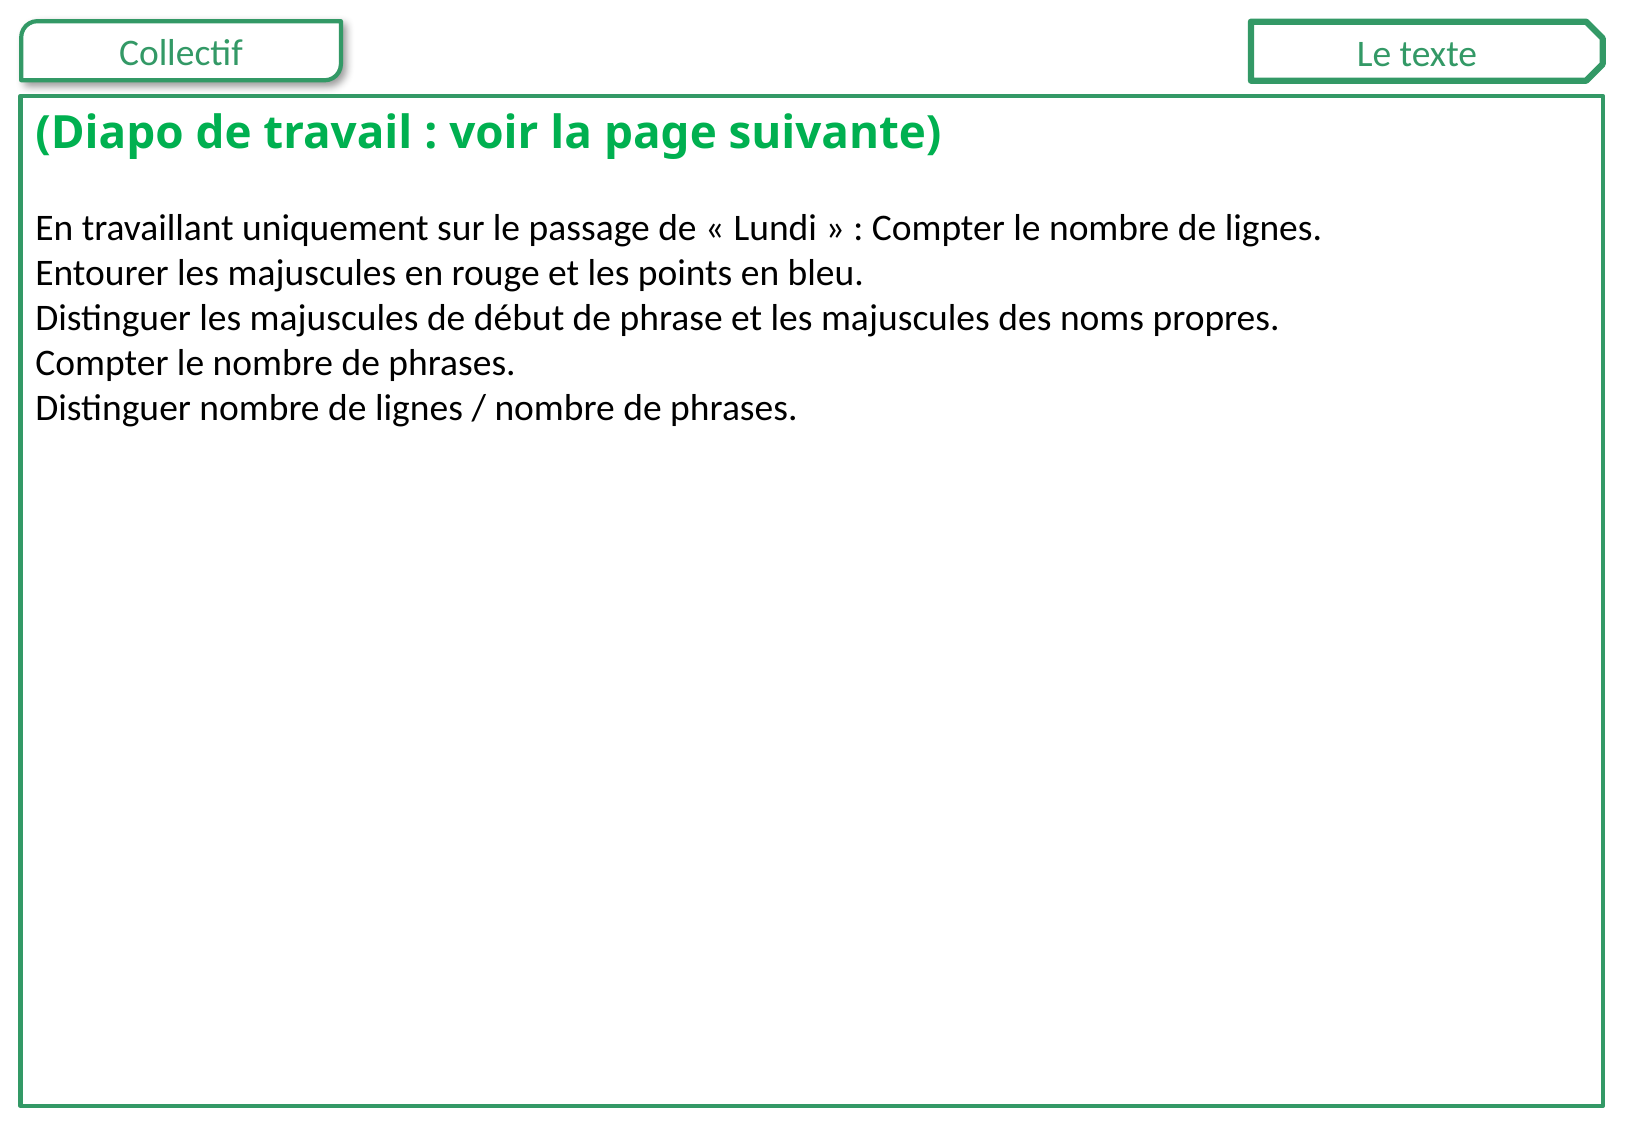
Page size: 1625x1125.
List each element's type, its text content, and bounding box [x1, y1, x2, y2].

list Le texte [1250, 21, 1584, 81]
list (Diapo de travail : voir la page suivante) En travaillant uniquement sur le passage de « Lundi » : Compter le nombre de lignes. Entourer les majuscules en rouge et les points en bleu. Distinguer les majuscules de début de phrase et les majuscules des noms propres. Compter le nombre de phrases. Distinguer nombre de lignes / nombre de phrases. [18, 94, 1605, 1108]
